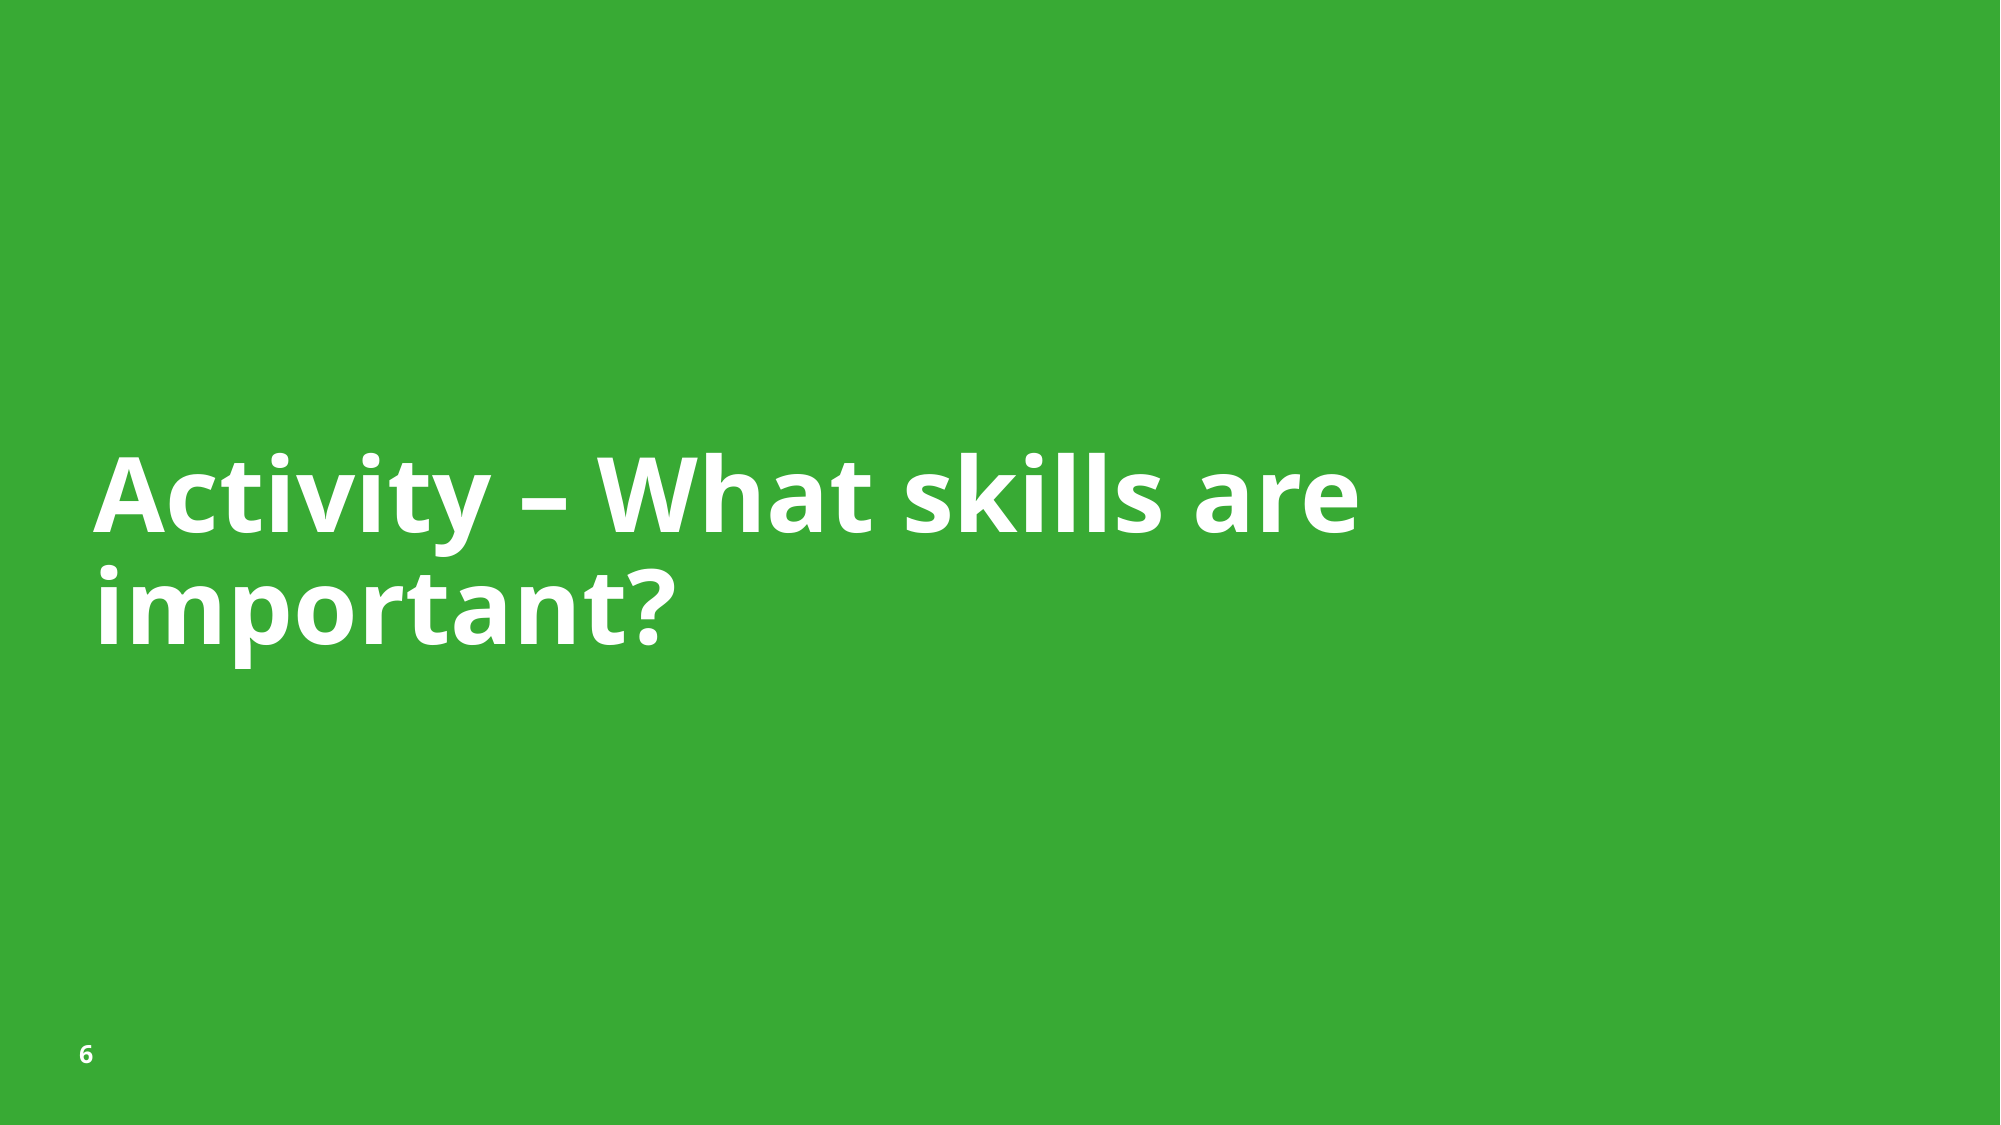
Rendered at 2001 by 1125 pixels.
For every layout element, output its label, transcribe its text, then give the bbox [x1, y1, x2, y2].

slide_number 6 [79, 1023, 190, 1073]
title Activity – What skills are important? [78, 125, 1579, 984]
